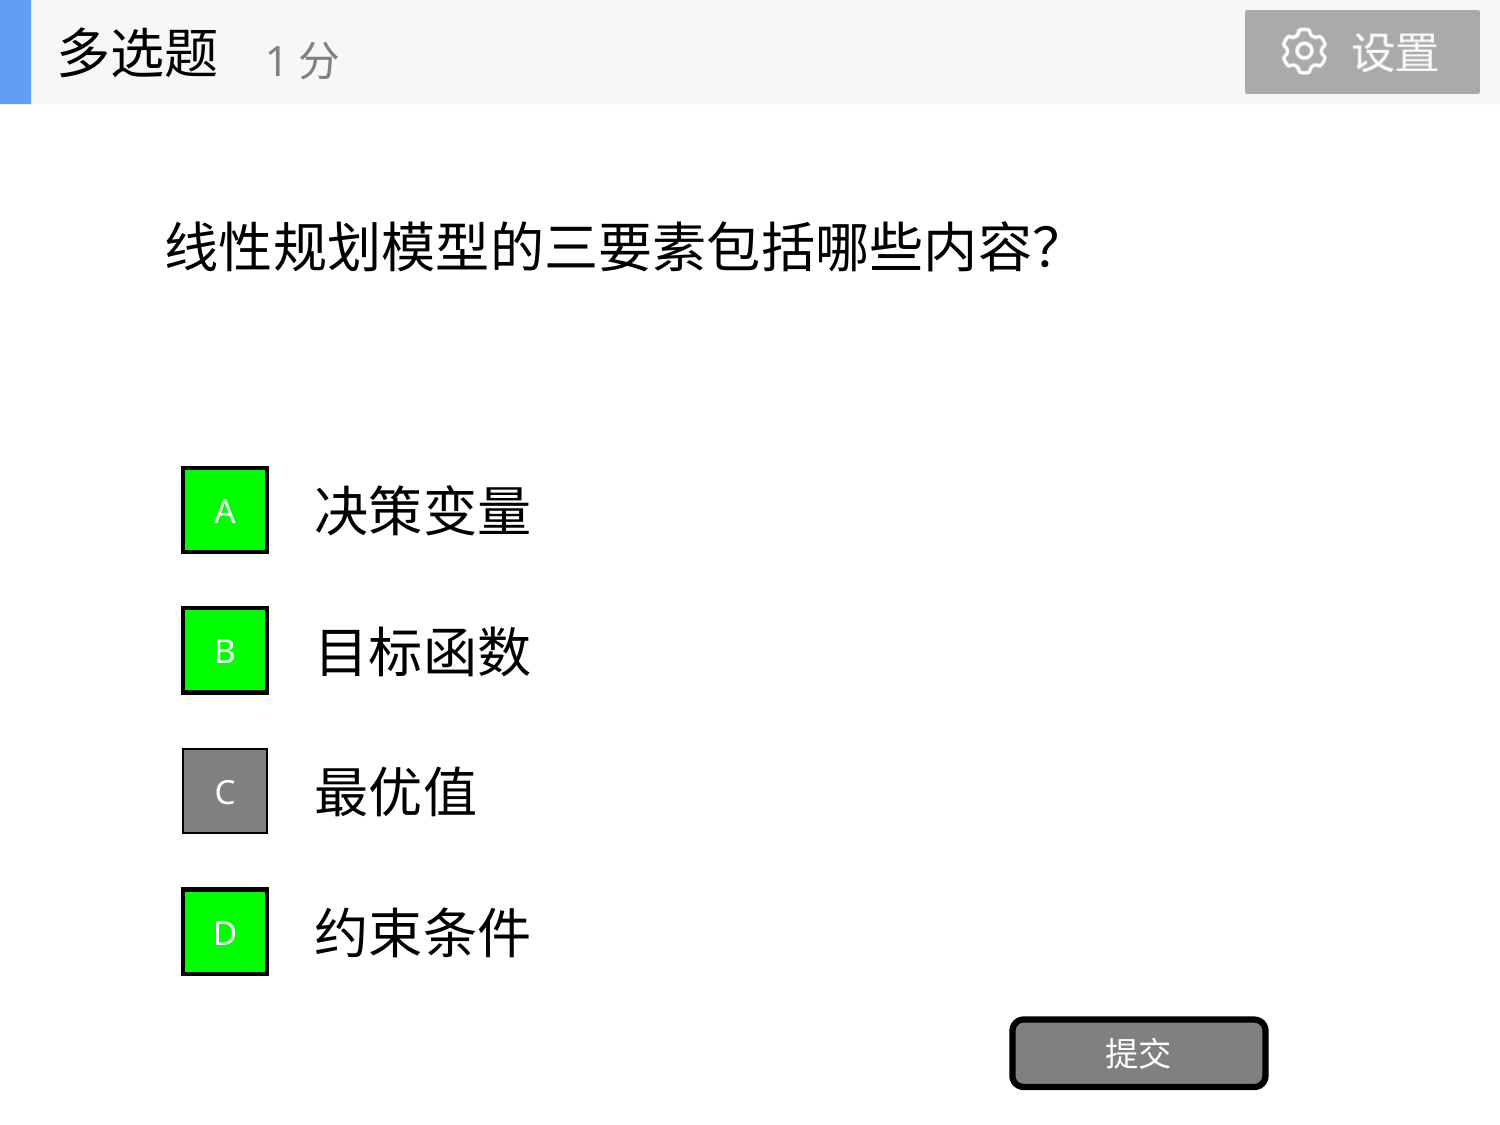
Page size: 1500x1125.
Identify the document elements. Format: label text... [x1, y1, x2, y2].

picture [1245, 10, 1480, 94]
text_box B [182, 607, 268, 694]
text_box D [182, 888, 268, 975]
text_box 决策变量 [299, 456, 1350, 563]
text_box 线性规划模型的三要素包括哪些内容？ [149, 105, 1350, 422]
text_box C [182, 748, 268, 834]
text_box 目标函数 [299, 597, 1350, 703]
text_box 最优值 [299, 738, 1350, 844]
text_box 提交 [1011, 1018, 1267, 1089]
text_box A [182, 467, 268, 553]
text_box 约束条件 [299, 878, 1350, 985]
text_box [0, 0, 1500, 105]
